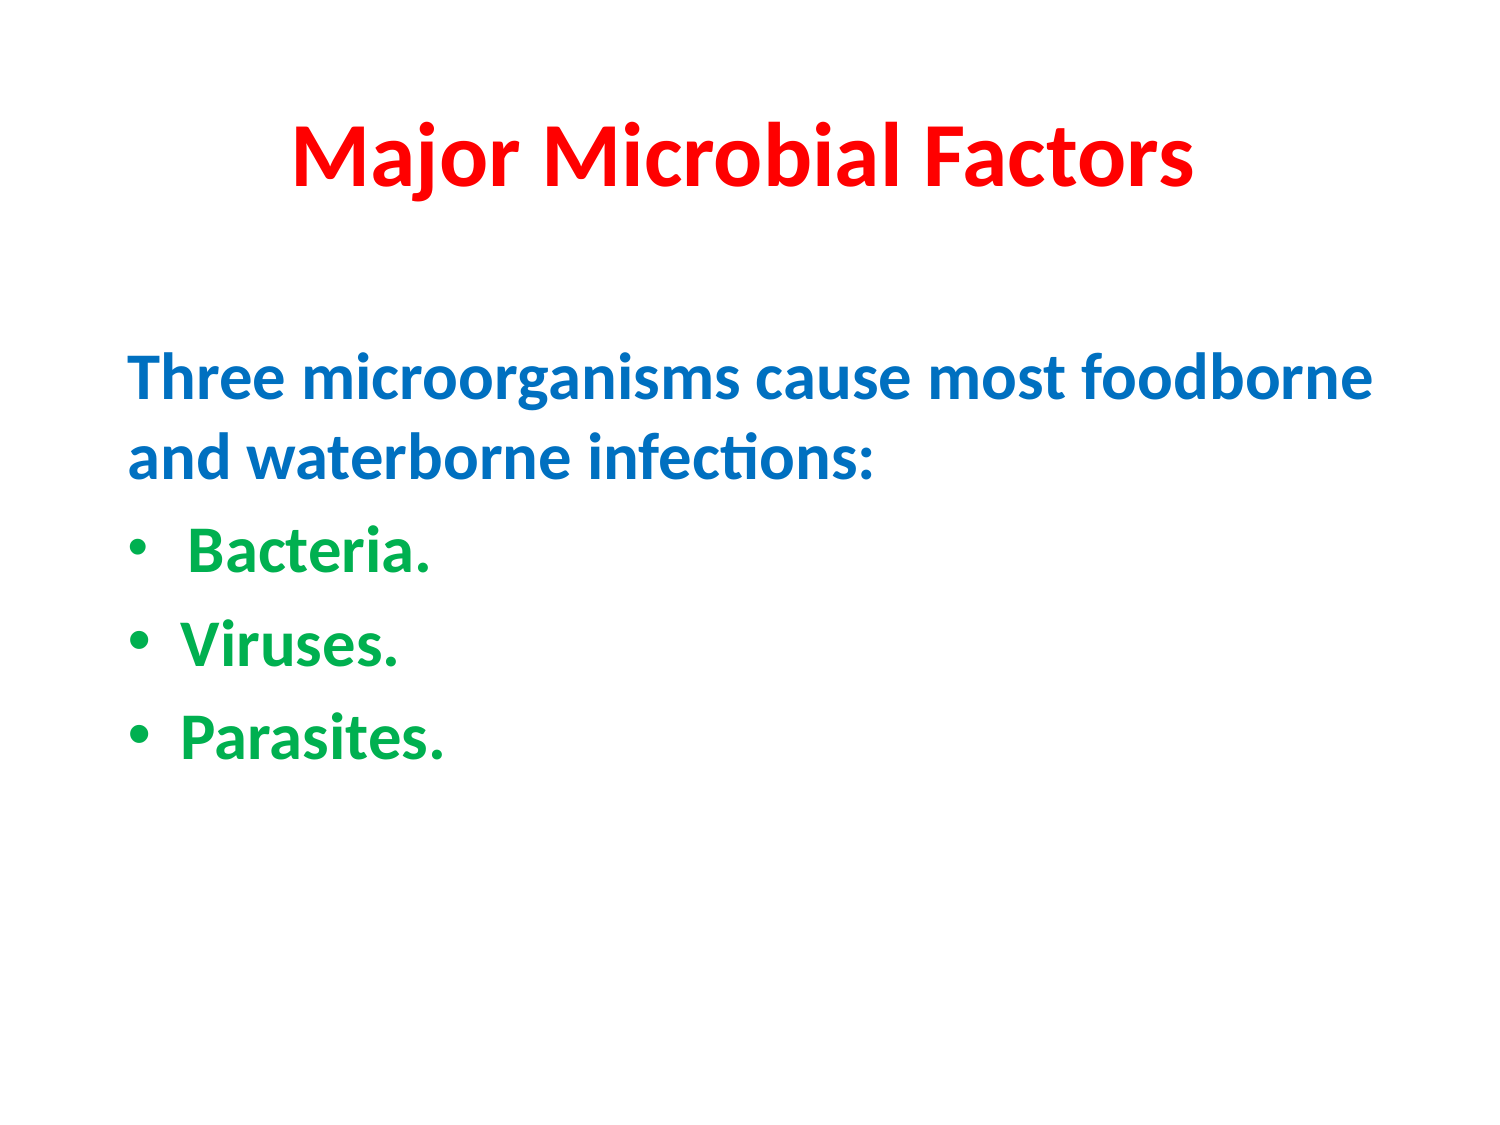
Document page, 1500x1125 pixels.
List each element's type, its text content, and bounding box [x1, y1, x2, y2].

title Major Microbial Factors [105, 70, 1381, 230]
list Three microorganisms cause most foodborne and waterborne infections: Bacteria. Viruses. Parasites. [112, 324, 1430, 1000]
